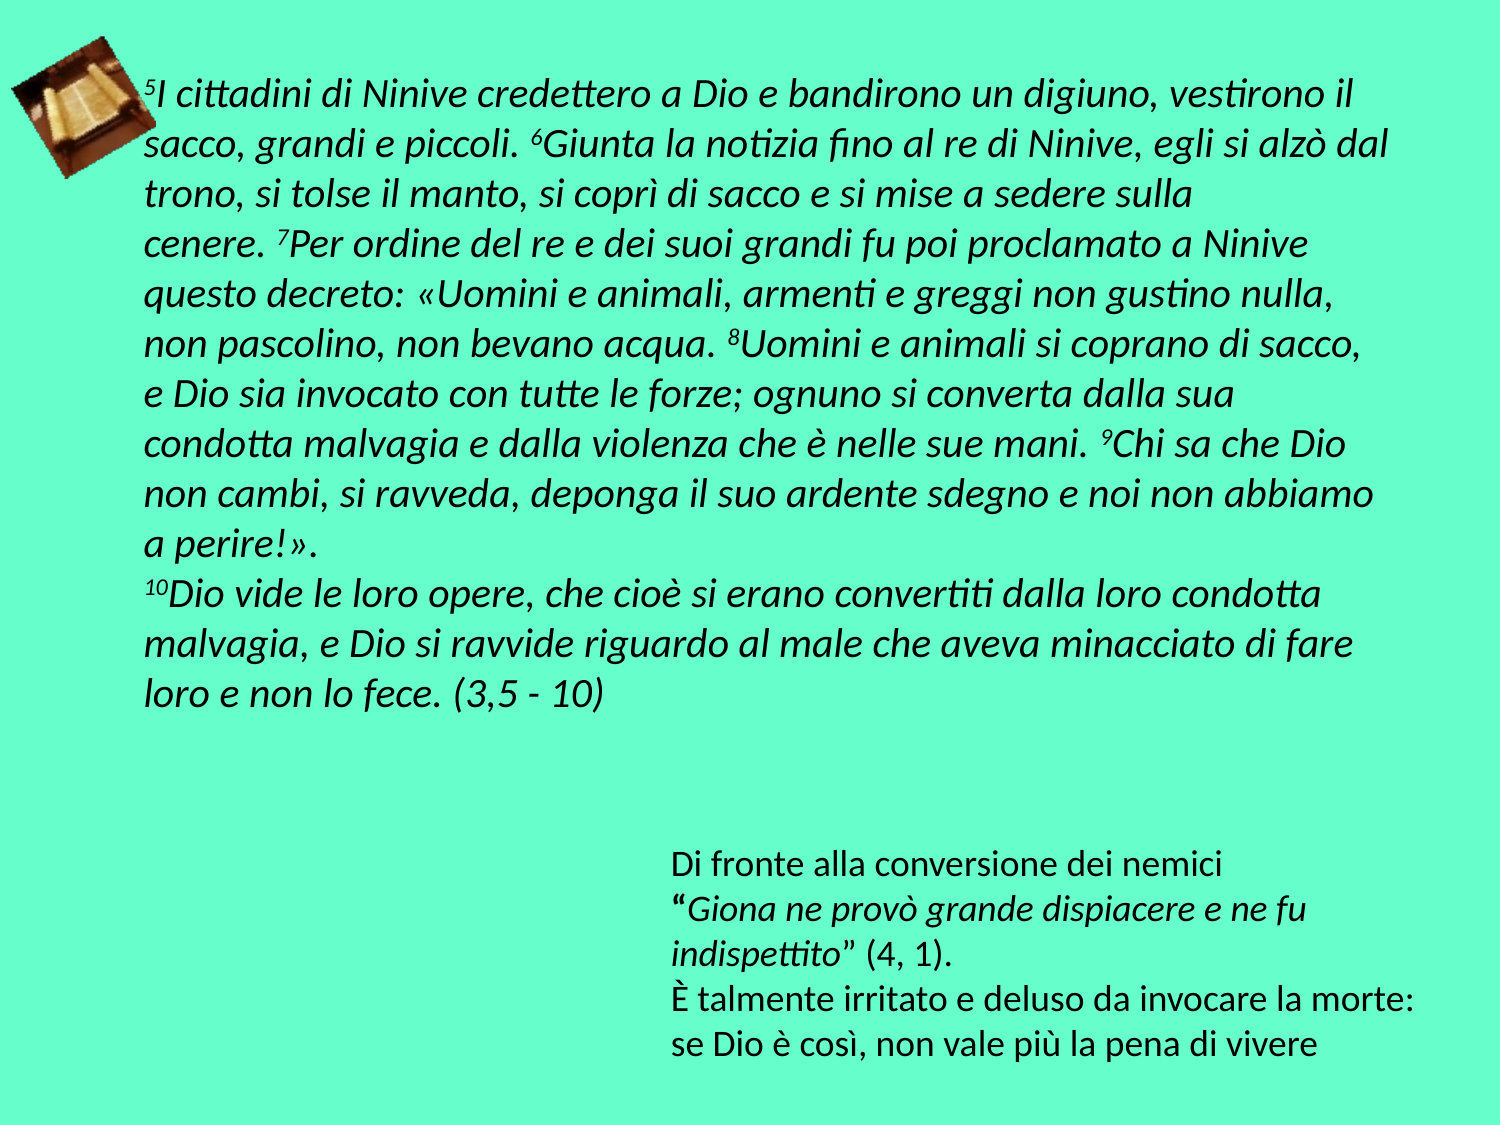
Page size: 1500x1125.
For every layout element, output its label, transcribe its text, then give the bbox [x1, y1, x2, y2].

picture [11, 37, 137, 179]
text_box Di fronte alla conversione dei nemici “Giona ne provò grande dispiacere e ne fu indispettito” (4, 1). È talmente irritato e deluso da invocare la morte: se Dio è così, non vale più la pena di vivere [656, 831, 1465, 1072]
text_box 5I cittadini di Ninive credettero a Dio e bandirono un digiuno, vestirono il sacco, grandi e piccoli. 6Giunta la notizia fino al re di Ninive, egli si alzò dal trono, si tolse il manto, si coprì di sacco e si mise a sedere sulla cenere. 7Per ordine del re e dei suoi grandi fu poi proclamato a Ninive questo decreto: «Uomini e animali, armenti e greggi non gustino nulla, non pascolino, non bevano acqua. 8Uomini e animali si coprano di sacco, e Dio sia invocato con tutte le forze; ognuno si converta dalla sua condotta malvagia e dalla violenza che è nelle sue mani. 9Chi sa che Dio non cambi, si ravveda, deponga il suo ardente sdegno e noi non abbiamo a perire!». 10Dio vide le loro opere, che cioè si erano convertiti dalla loro condotta malvagia, e Dio si ravvide riguardo al male che aveva minacciato di fare loro e non lo fece. (3,5 - 10) [128, 58, 1407, 724]
